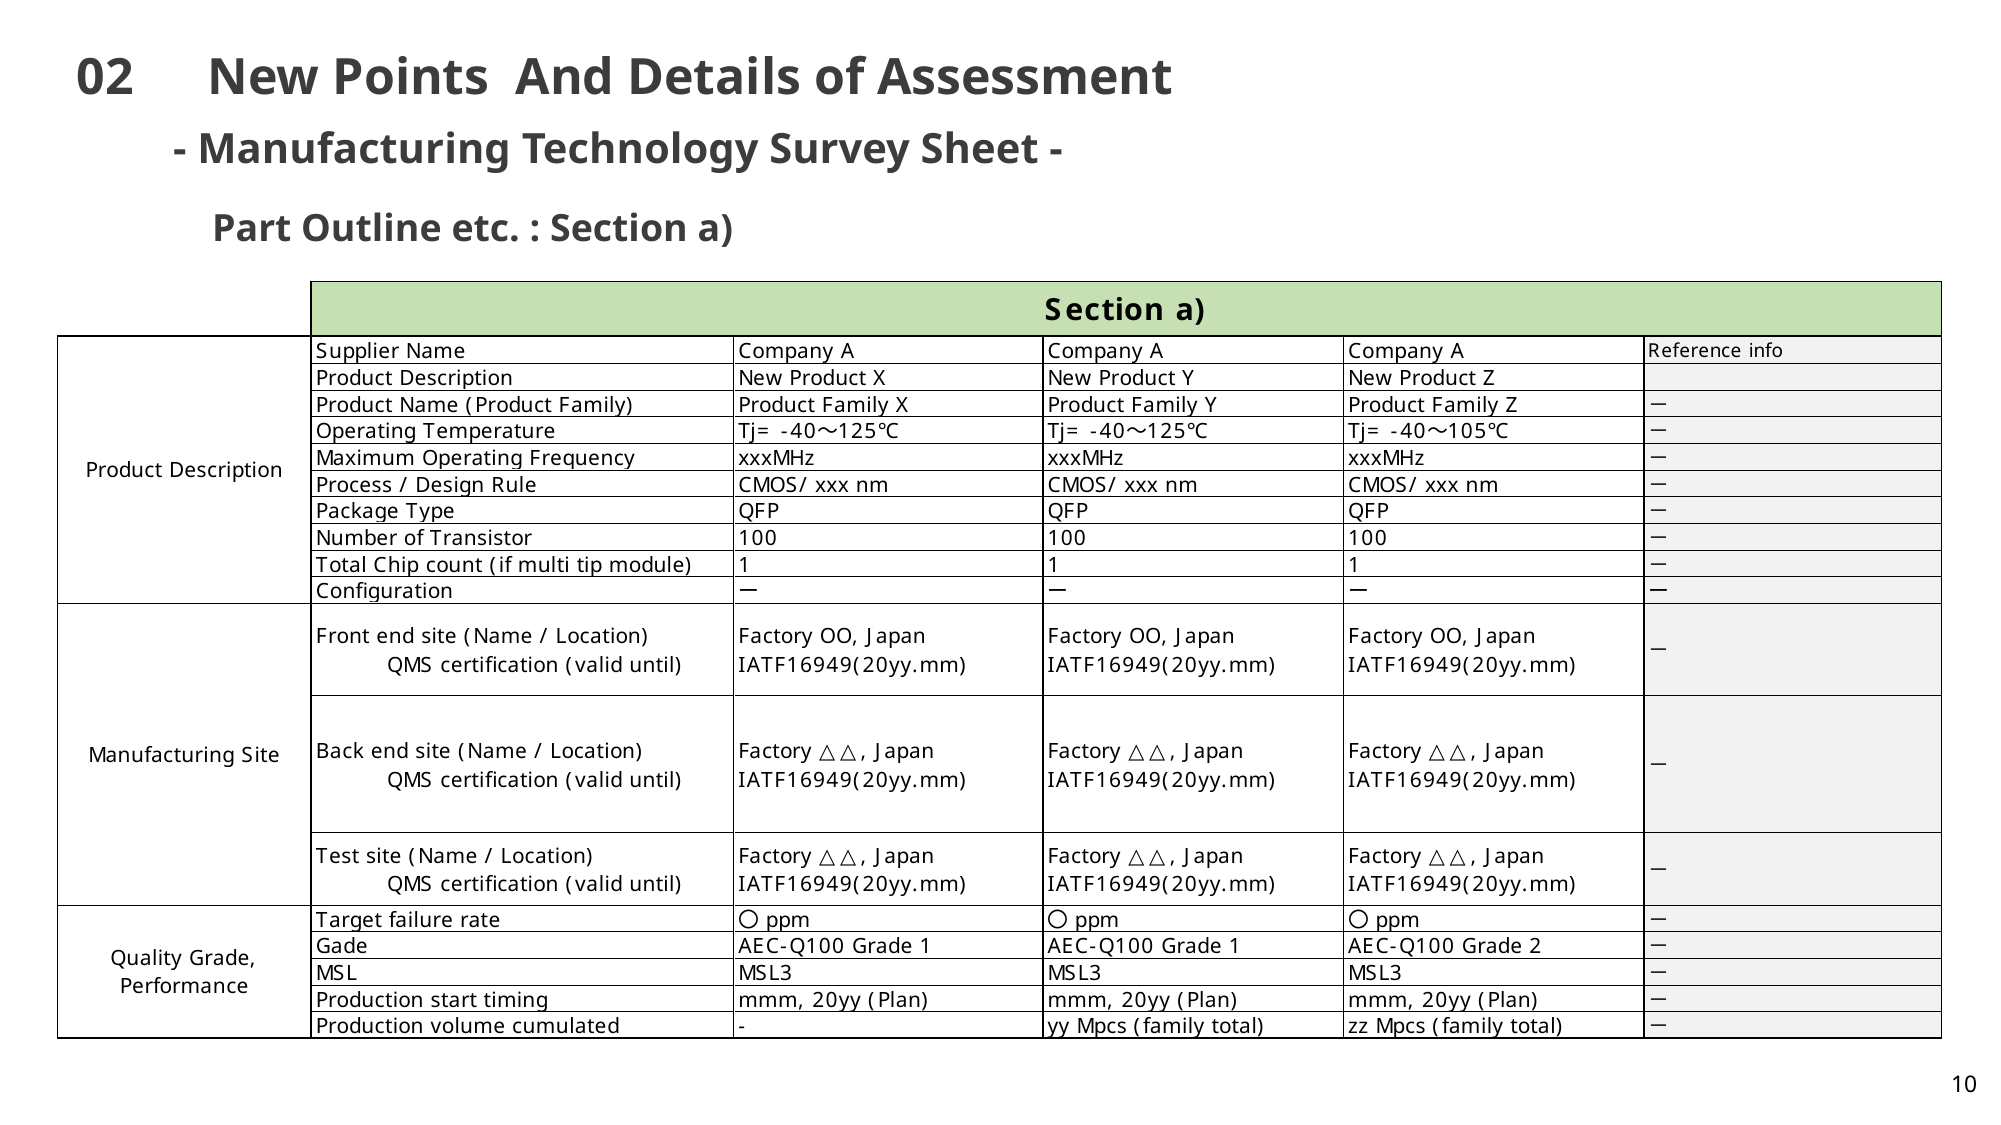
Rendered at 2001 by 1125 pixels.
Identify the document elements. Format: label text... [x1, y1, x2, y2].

title 02 New Points And Details of Assessment [0, 0, 2000, 123]
text_box Part Outline etc. : Section a) [197, 196, 749, 256]
picture [56, 280, 1944, 1040]
text_box - Manufacturing Technology Survey Sheet - [173, 126, 1829, 173]
